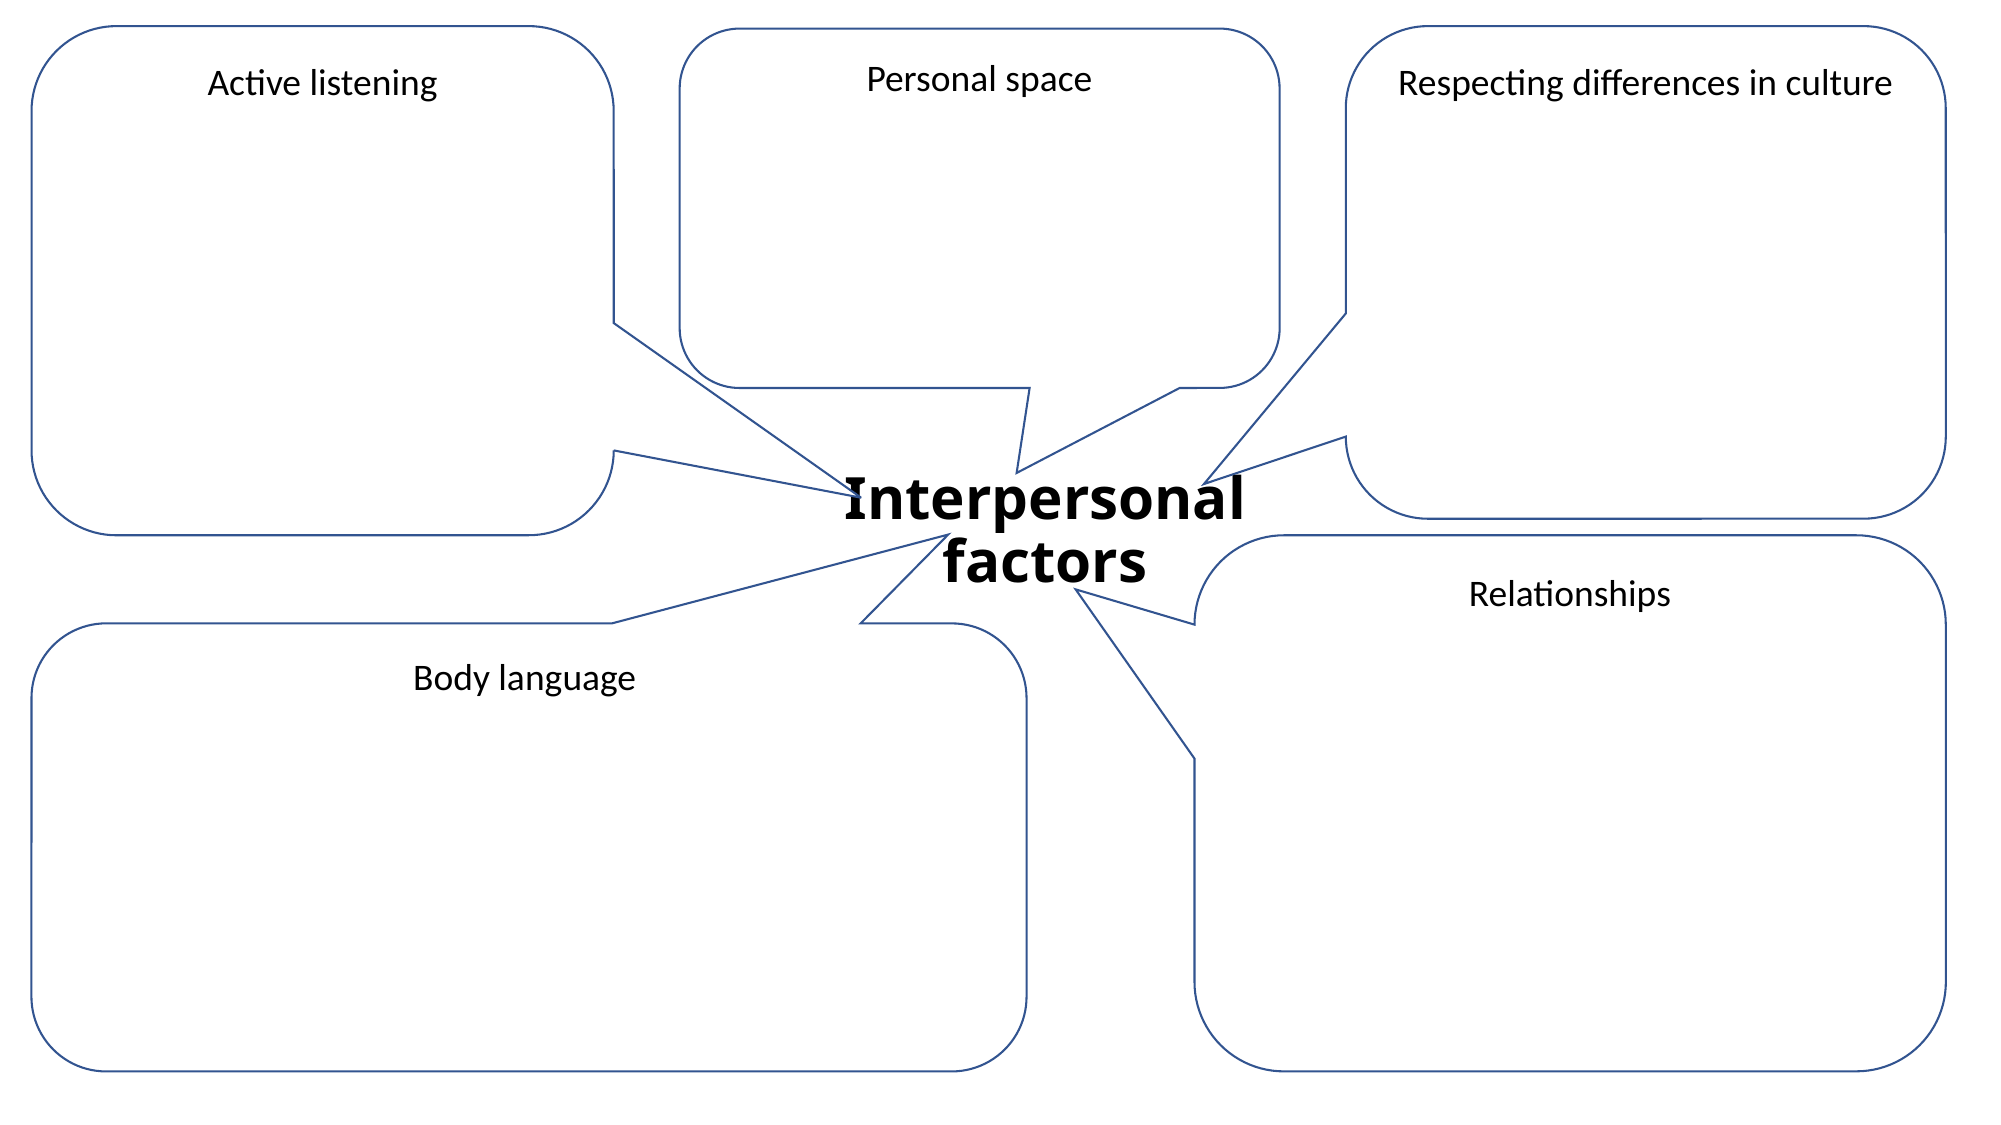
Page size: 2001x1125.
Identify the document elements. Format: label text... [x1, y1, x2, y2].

text_box Interpersonal factors [810, 462, 1280, 616]
text_box Respecting differences in culture [1200, 25, 1947, 520]
text_box Relationships [1073, 534, 1947, 1073]
text_box Body language [30, 532, 1028, 1073]
text_box Active listening [30, 25, 862, 537]
text_box Personal space [678, 27, 1281, 475]
